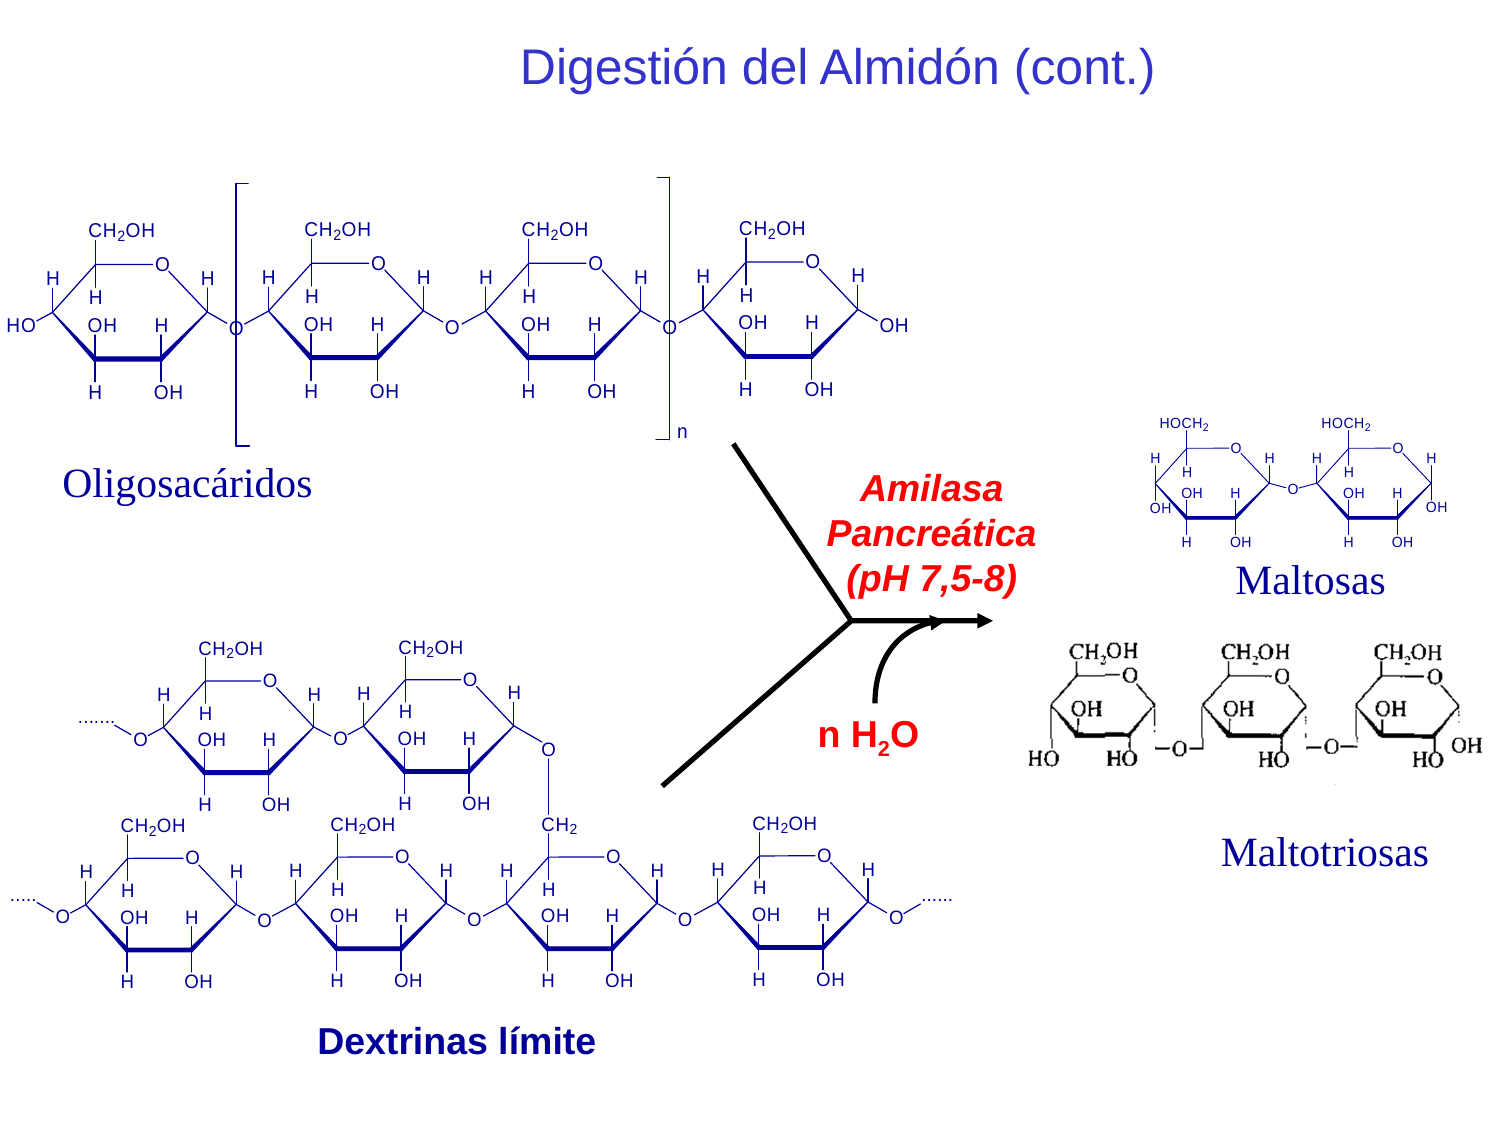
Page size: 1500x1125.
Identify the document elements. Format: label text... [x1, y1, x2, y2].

text_box Dextrinas límite [302, 1009, 612, 1070]
text_box Oligosacáridos [47, 458, 329, 514]
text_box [1144, 793, 1453, 883]
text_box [1144, 409, 1453, 613]
picture [1011, 614, 1500, 785]
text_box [661, 443, 1053, 787]
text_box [5, 633, 957, 1000]
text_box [0, 172, 916, 451]
text_box Digestión del Almidón (cont.) [505, 26, 1171, 102]
